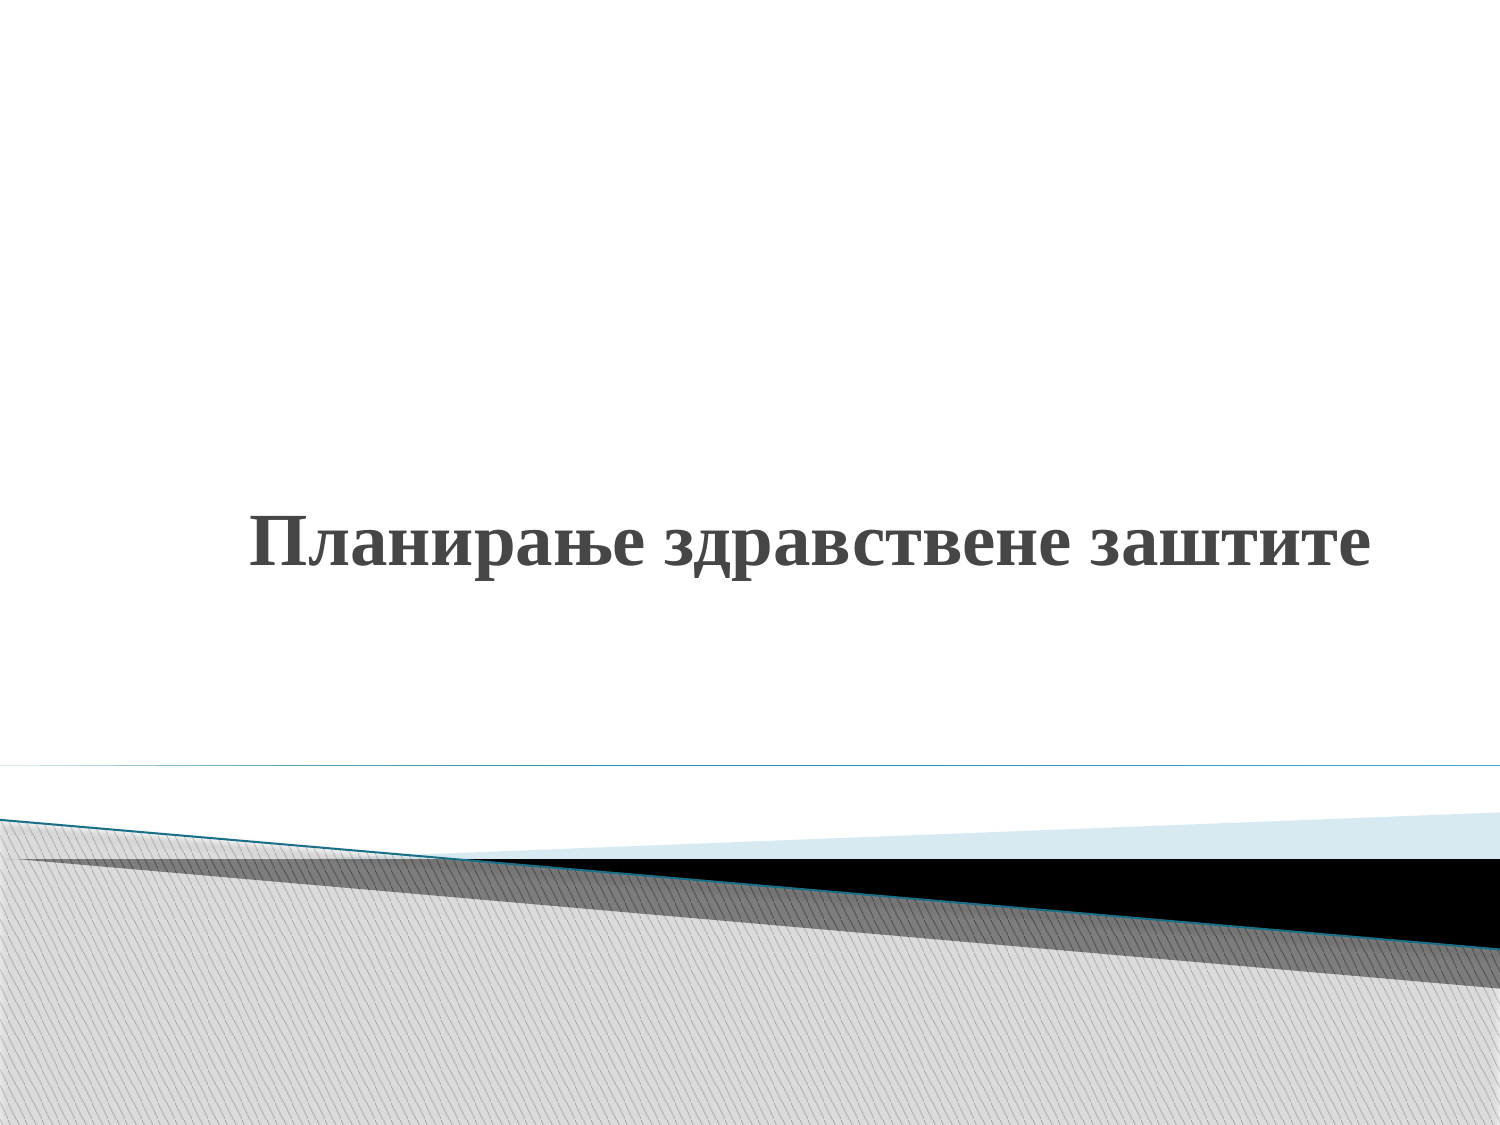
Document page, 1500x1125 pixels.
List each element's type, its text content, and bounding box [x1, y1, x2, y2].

title Планирање здравствене заштите [112, 287, 1388, 588]
picture [5, 859, 1500, 989]
